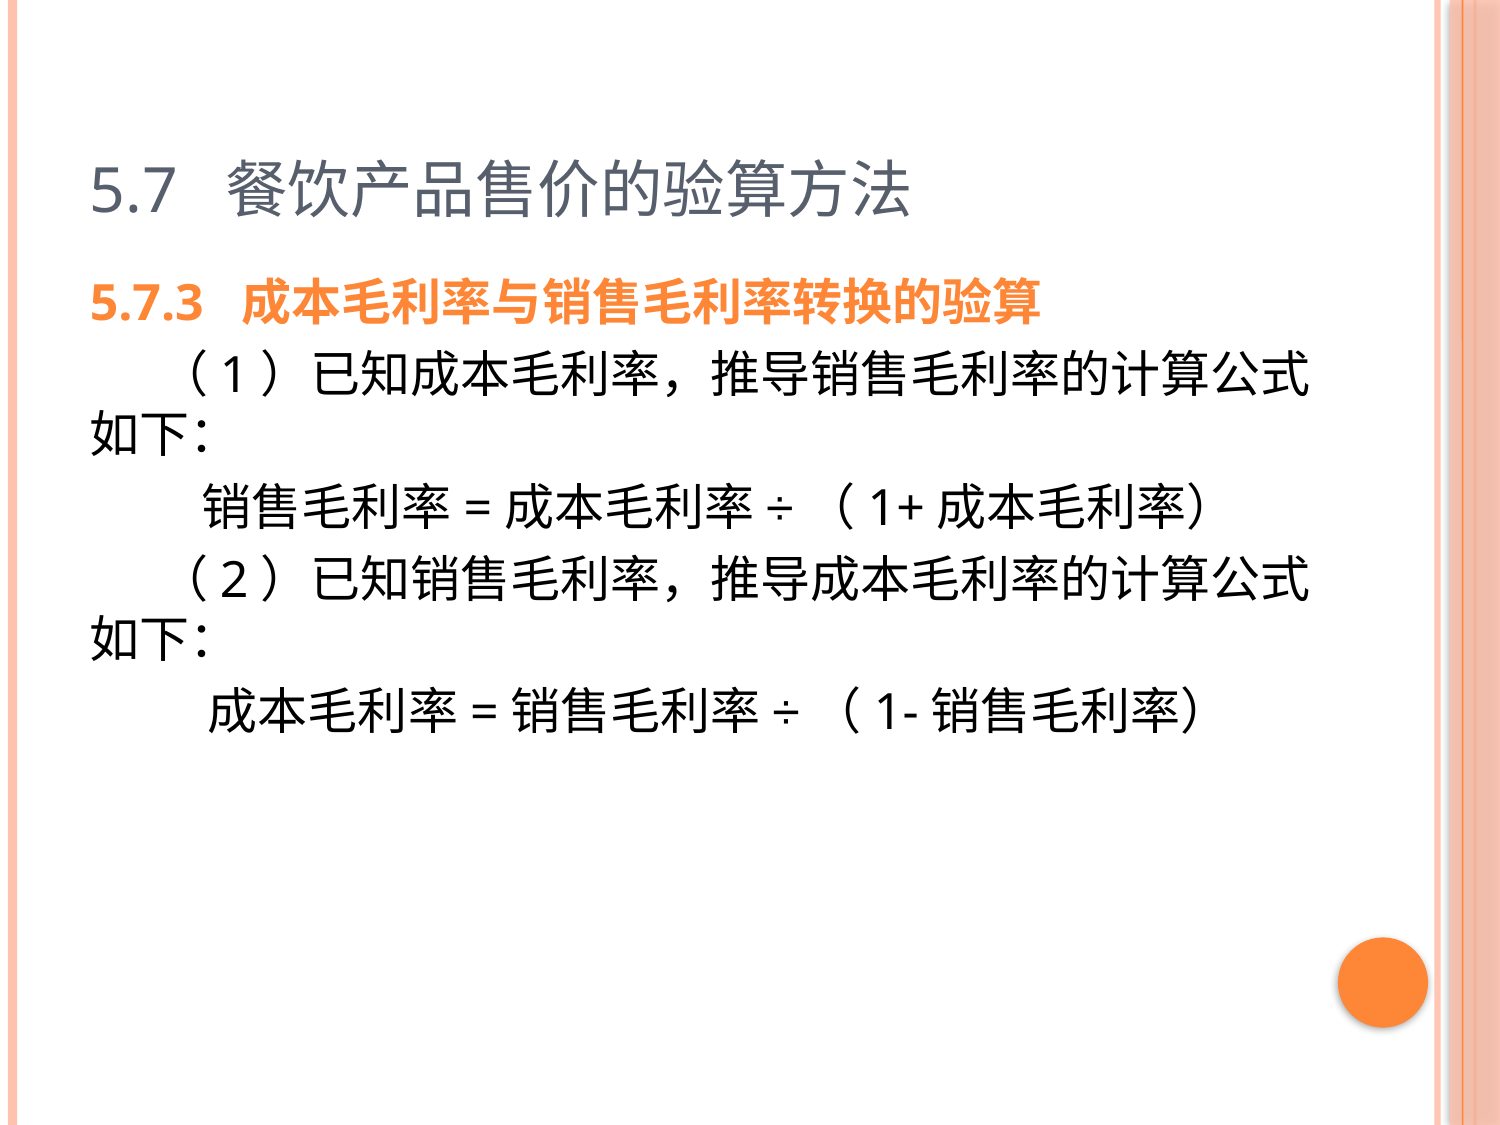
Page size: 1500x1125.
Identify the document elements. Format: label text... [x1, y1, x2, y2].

list 5.7.3 成本毛利率与销售毛利率转换的验算 （1）已知成本毛利率，推导销售毛利率的计算公式如下： 销售毛利率=成本毛利率÷（1+成本毛利率） （2）已知销售毛利率，推导成本毛利率的计算公式如下： 成本毛利率=销售毛利率÷（1-销售毛利率） [74, 262, 1364, 1063]
title 5.7 餐饮产品售价的验算方法 [75, 45, 1300, 233]
